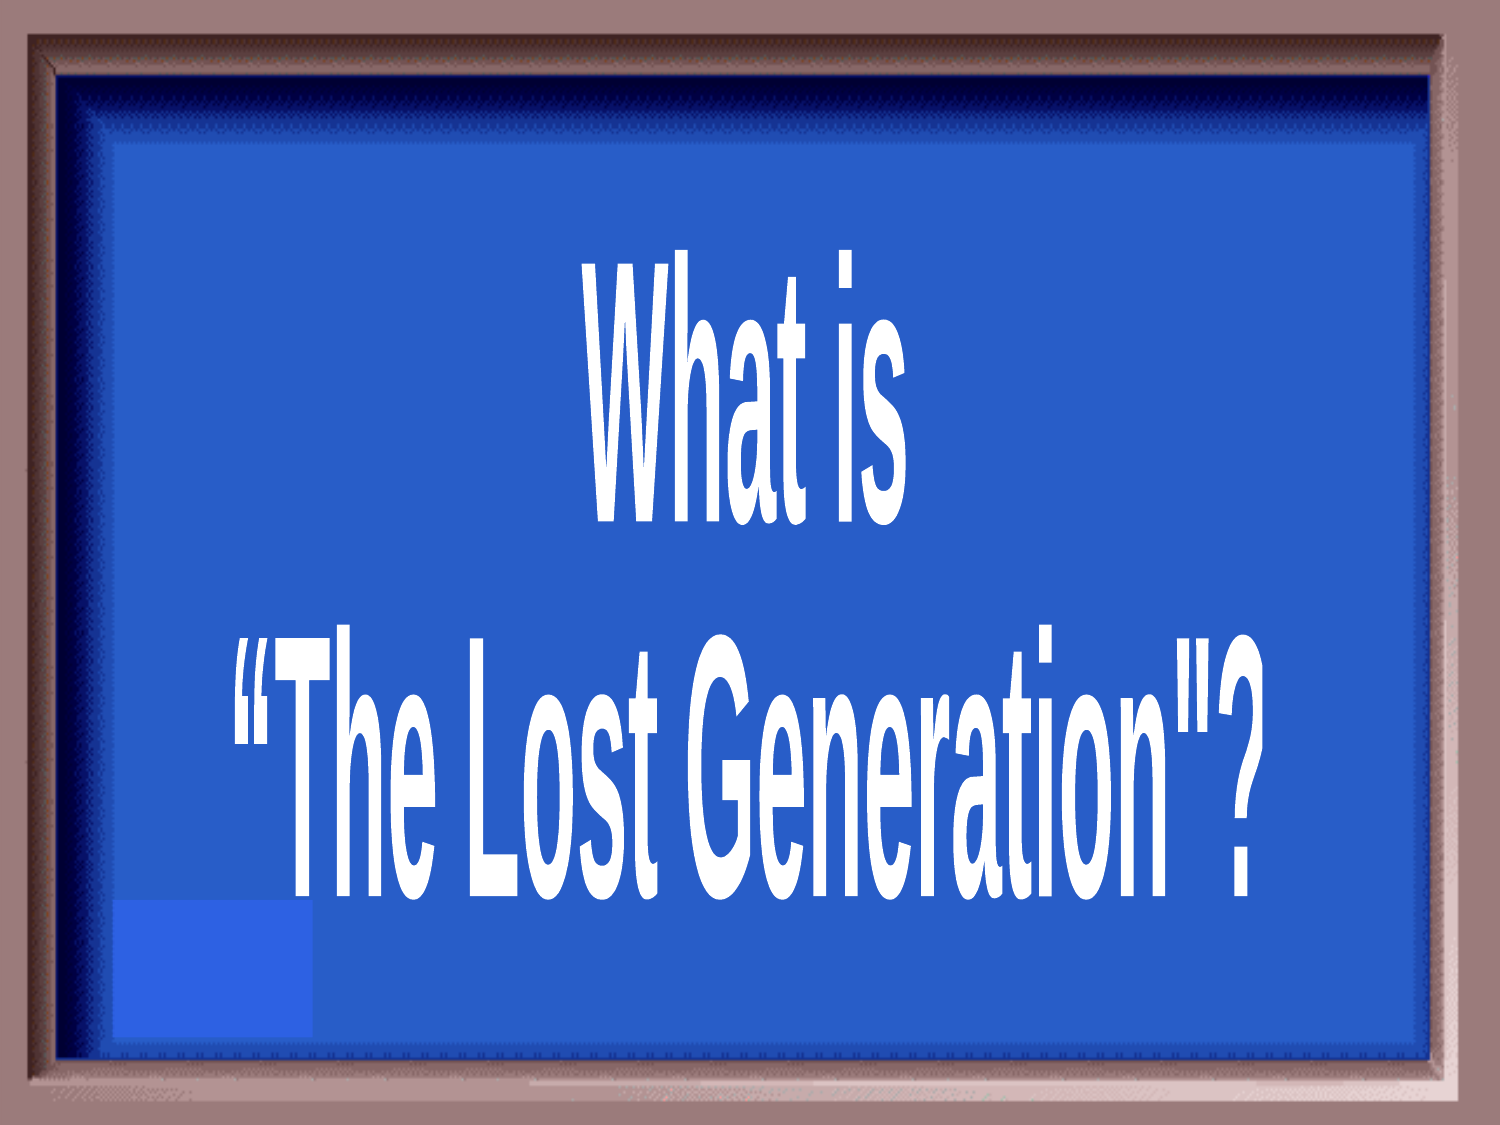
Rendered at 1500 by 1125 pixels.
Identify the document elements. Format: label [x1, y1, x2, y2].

picture [0, 0, 1500, 1125]
text_box [112, 899, 313, 1038]
